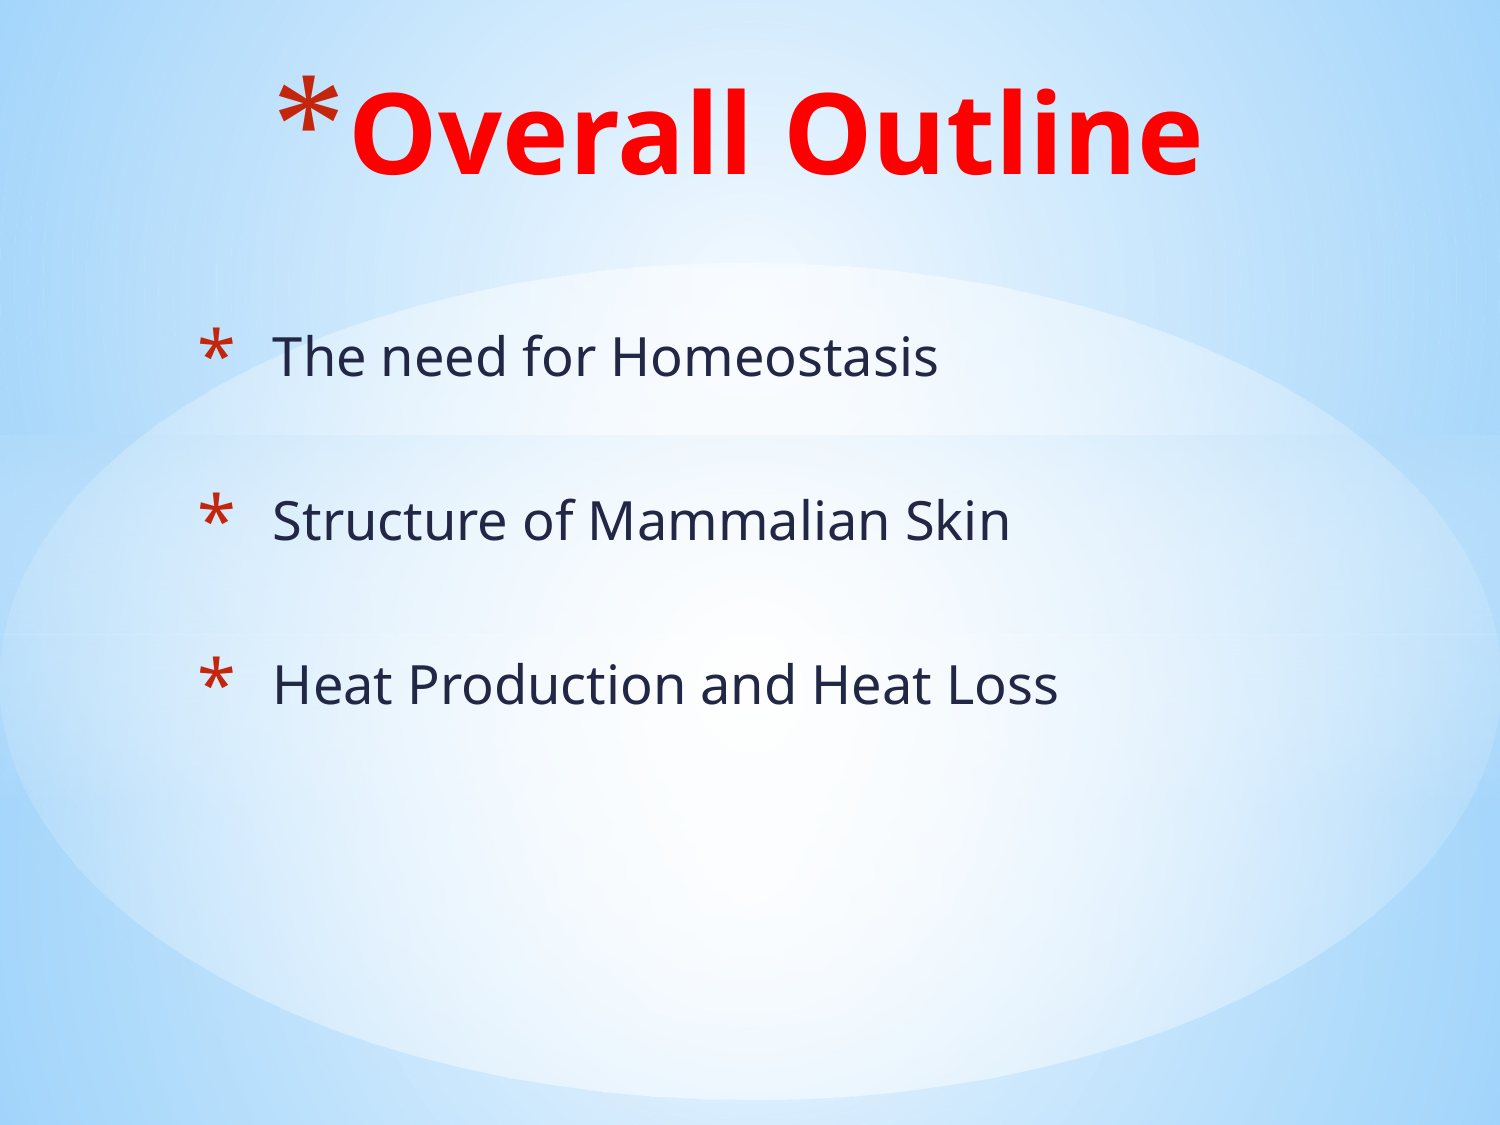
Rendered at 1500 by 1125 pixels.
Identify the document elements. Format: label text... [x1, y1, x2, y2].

title Overall Outline [135, 54, 1313, 349]
subtitle The need for Homeostasis Structure of Mammalian Skin Heat Production and Heat Loss [183, 314, 1341, 811]
